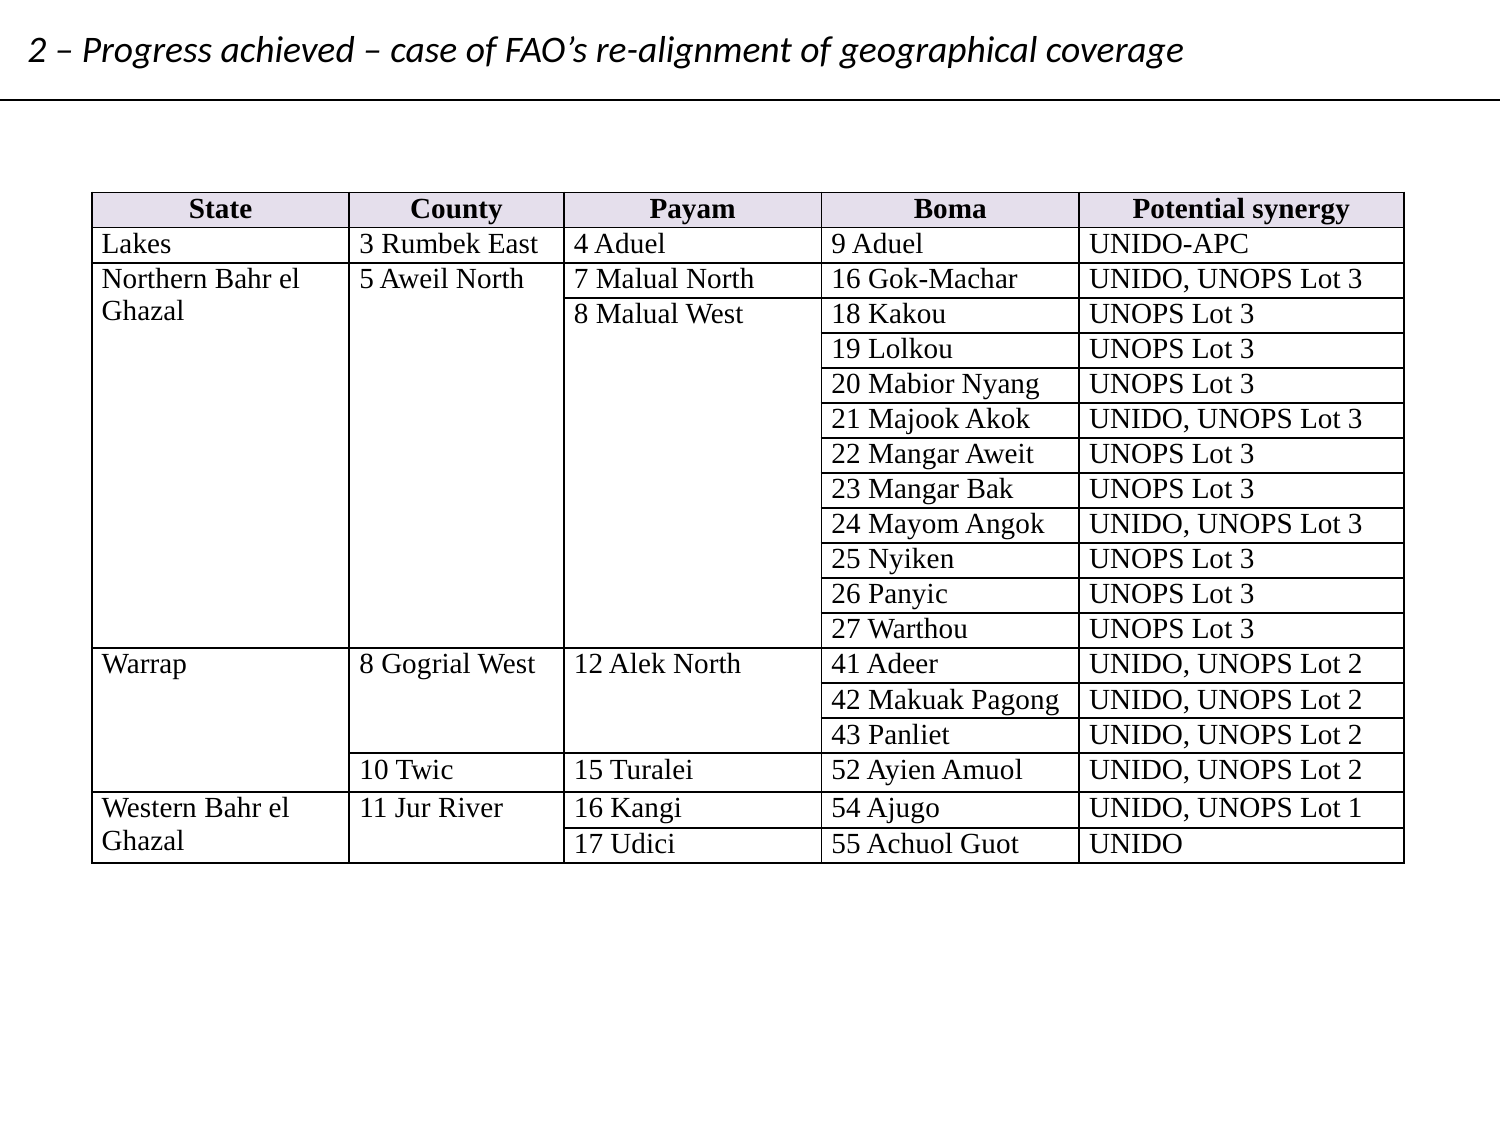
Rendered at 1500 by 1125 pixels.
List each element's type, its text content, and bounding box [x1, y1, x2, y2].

table_cell UNOPS Lot 3 [1080, 474, 1403, 507]
table_cell UNIDO-APC [1080, 228, 1403, 262]
table_cell 12 Alek North [565, 649, 821, 752]
table_cell 11 Jur River [350, 793, 563, 862]
table_cell 20 Mabior Nyang [822, 369, 1078, 402]
table_cell 15 Turalei [565, 754, 821, 791]
table_cell UNOPS Lot 3 [1080, 614, 1403, 647]
table_cell 41 Adeer [822, 649, 1078, 682]
table_header State [93, 193, 348, 227]
table_cell Western Bahr el Ghazal [93, 793, 348, 862]
table_cell 19 Lolkou [822, 334, 1078, 367]
table_cell 8 Gogrial West [350, 649, 563, 752]
table_header Payam [565, 193, 821, 227]
table_cell 4 Aduel [565, 228, 821, 262]
table_cell 8 Malual West [565, 299, 821, 647]
table_cell UNOPS Lot 3 [1080, 299, 1403, 332]
table_cell UNIDO, UNOPS Lot 3 [1080, 264, 1403, 297]
table_header Potential synergy [1080, 193, 1403, 227]
table_cell UNOPS Lot 3 [1080, 439, 1403, 472]
table_cell UNIDO, UNOPS Lot 2 [1080, 754, 1403, 791]
table_cell 55 Achuol Guot [822, 829, 1078, 862]
table_cell 17 Udici [565, 829, 821, 862]
table_cell UNIDO, UNOPS Lot 1 [1080, 793, 1403, 827]
table_cell UNIDO, UNOPS Lot 2 [1080, 684, 1403, 717]
table_cell 7 Malual North [565, 264, 821, 297]
table_cell Lakes [93, 228, 348, 262]
table_header Boma [822, 193, 1078, 227]
table_cell UNIDO [1080, 829, 1403, 862]
table_cell UNIDO, UNOPS Lot 2 [1080, 649, 1403, 682]
table_cell 26 Panyic [822, 579, 1078, 612]
table_cell 10 Twic [350, 754, 563, 791]
table_cell 5 Aweil North [350, 264, 563, 647]
table_cell 43 Panliet [822, 719, 1078, 752]
table_cell 3 Rumbek East [350, 228, 563, 262]
table_cell 42 Makuak Pagong [822, 684, 1078, 717]
table_cell 25 Nyiken [822, 544, 1078, 577]
table_cell UNIDO, UNOPS Lot 2 [1080, 719, 1403, 752]
table_cell UNIDO, UNOPS Lot 3 [1080, 509, 1403, 542]
table_cell Northern Bahr el Ghazal [93, 264, 348, 647]
table_cell 54 Ajugo [822, 793, 1078, 827]
table_header County [350, 193, 563, 227]
table_cell 16 Kangi [565, 793, 821, 827]
table_cell UNOPS Lot 3 [1080, 369, 1403, 402]
table_cell UNOPS Lot 3 [1080, 334, 1403, 367]
table_cell 24 Mayom Angok [822, 509, 1078, 542]
table_cell Warrap [93, 649, 348, 791]
text_box 2 – Progress achieved – case of FAO’s re-alignment of geographical coverage [12, 17, 1213, 78]
table_cell UNIDO, UNOPS Lot 3 [1080, 404, 1403, 437]
table_cell 23 Mangar Bak [822, 474, 1078, 507]
table_cell 18 Kakou [822, 299, 1078, 332]
table_cell 21 Majook Akok [822, 404, 1078, 437]
table_cell 27 Warthou [822, 614, 1078, 647]
table_cell 52 Ayien Amuol [822, 754, 1078, 791]
table_cell 16 Gok-Machar [822, 264, 1078, 297]
table_cell 9 Aduel [822, 228, 1078, 262]
table_cell 22 Mangar Aweit [822, 439, 1078, 472]
table_cell UNOPS Lot 3 [1080, 579, 1403, 612]
table_cell UNOPS Lot 3 [1080, 544, 1403, 577]
